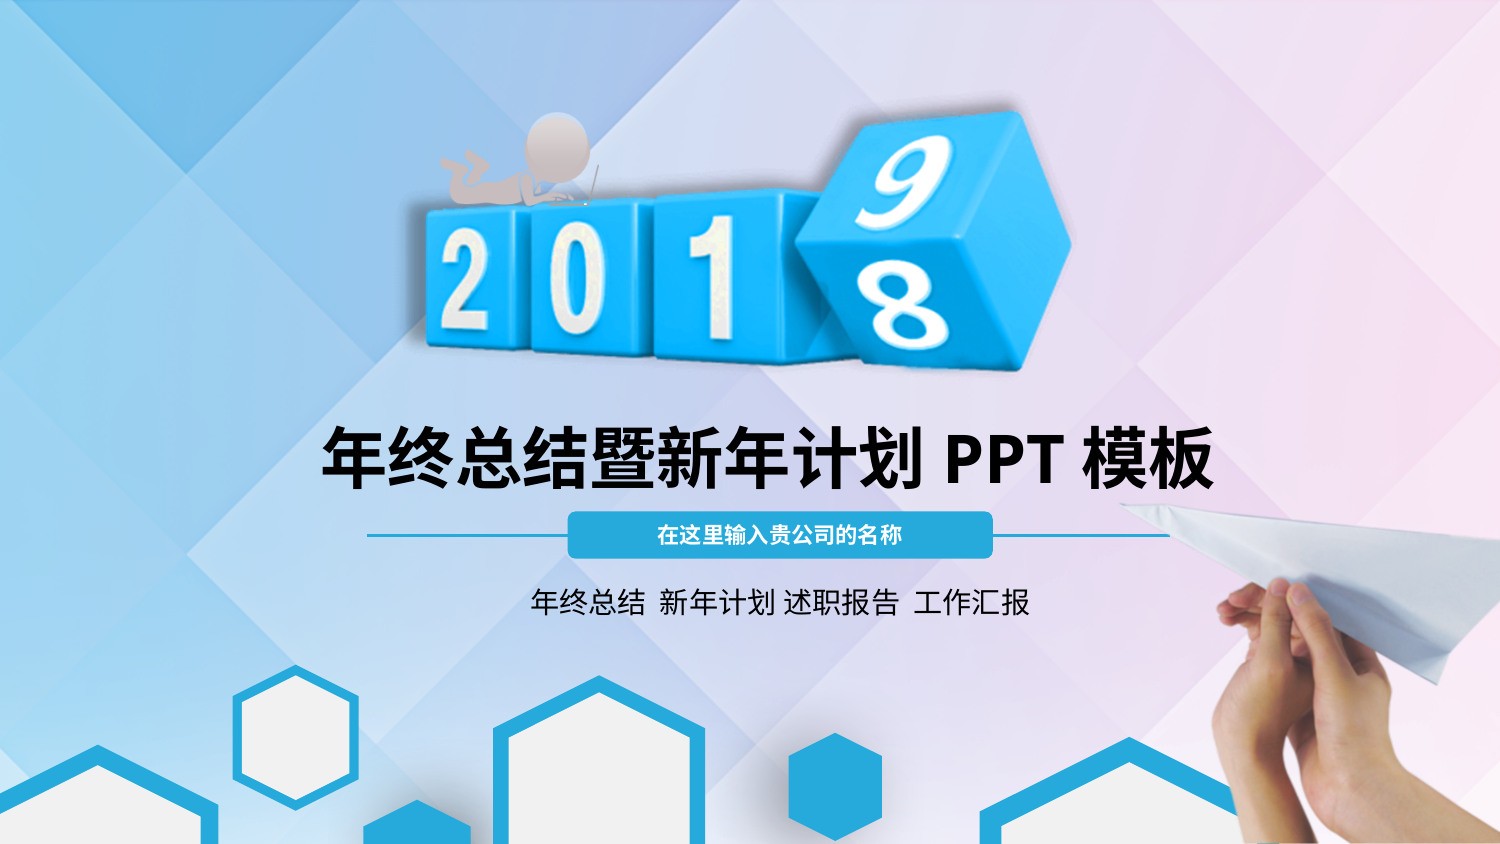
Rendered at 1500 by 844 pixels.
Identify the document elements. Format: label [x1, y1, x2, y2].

picture [0, 0, 1500, 844]
text_box [979, 736, 1116, 844]
text_box [492, 675, 706, 844]
text_box [232, 664, 359, 811]
text_box [0, 744, 219, 844]
